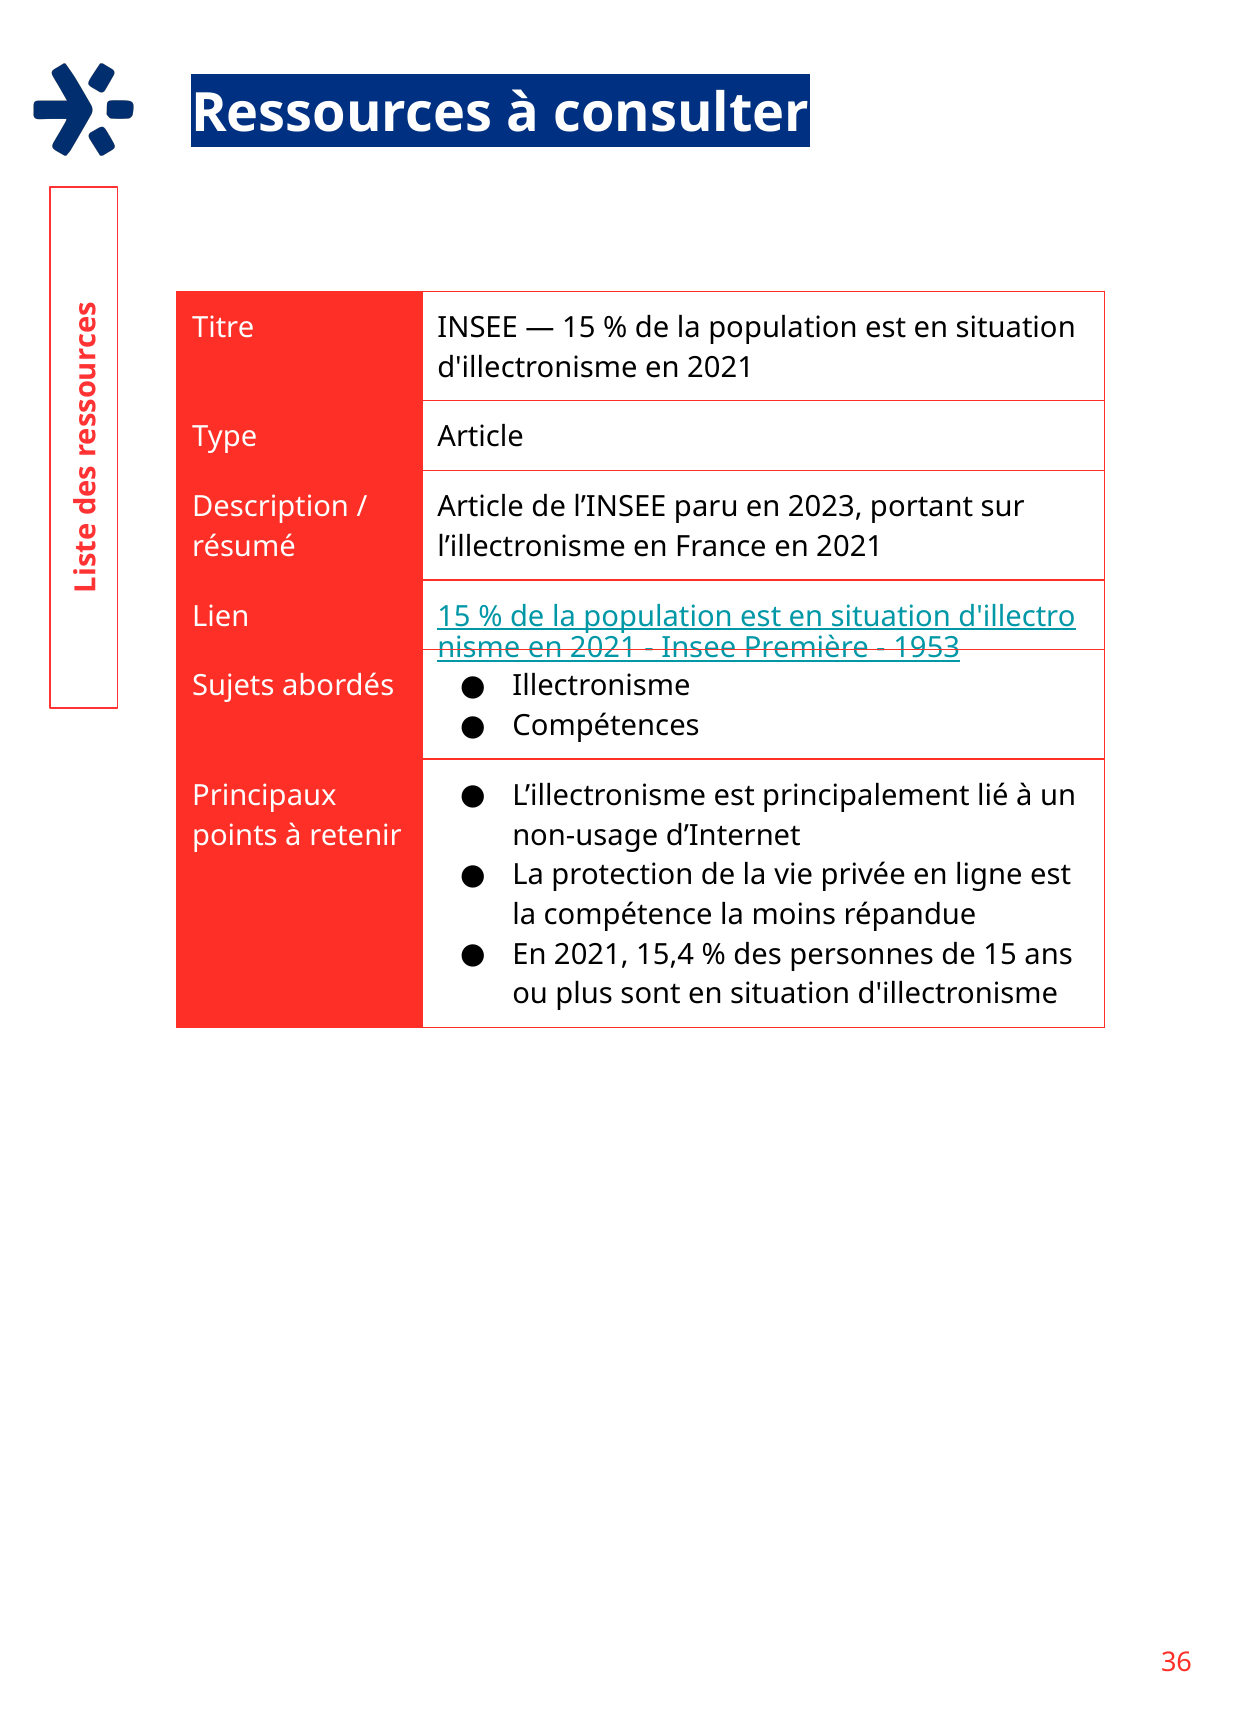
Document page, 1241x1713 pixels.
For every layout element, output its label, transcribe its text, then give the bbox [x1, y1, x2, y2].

text_box Ressources à consulter [185, 71, 1241, 148]
table_cell Principaux points à retenir [178, 760, 422, 1027]
table_cell 15 % de la population est en situation d'illectronisme en 2021 - Insee Première - 1953 [423, 581, 1104, 649]
table_cell Description / résumé [178, 471, 422, 579]
text_box Liste des ressources [49, 187, 118, 709]
picture [32, 61, 135, 157]
table_header INSEE — 15 % de la population est en situation d'illectronisme en 2021 [423, 292, 1104, 400]
table_cell Article de l’INSEE paru en 2023, portant sur l’illectronisme en France en 2021 [423, 471, 1104, 579]
table_cell Illectronisme Compétences [423, 650, 1104, 758]
table_header Titre [178, 292, 422, 400]
slide_number ‹#› [1136, 1621, 1211, 1705]
table_cell L’illectronisme est principalement lié à un non-usage d’Internet La protection de la vie privée en ligne est la compétence la moins répandue En 2021, 15,4 % des personnes de 15 ans ou plus sont en situation d'illectronisme [423, 760, 1104, 1027]
table_cell Sujets abordés [178, 650, 422, 758]
table_cell Lien [178, 581, 422, 649]
table_cell Type [178, 401, 422, 470]
table_cell Article [423, 401, 1104, 470]
